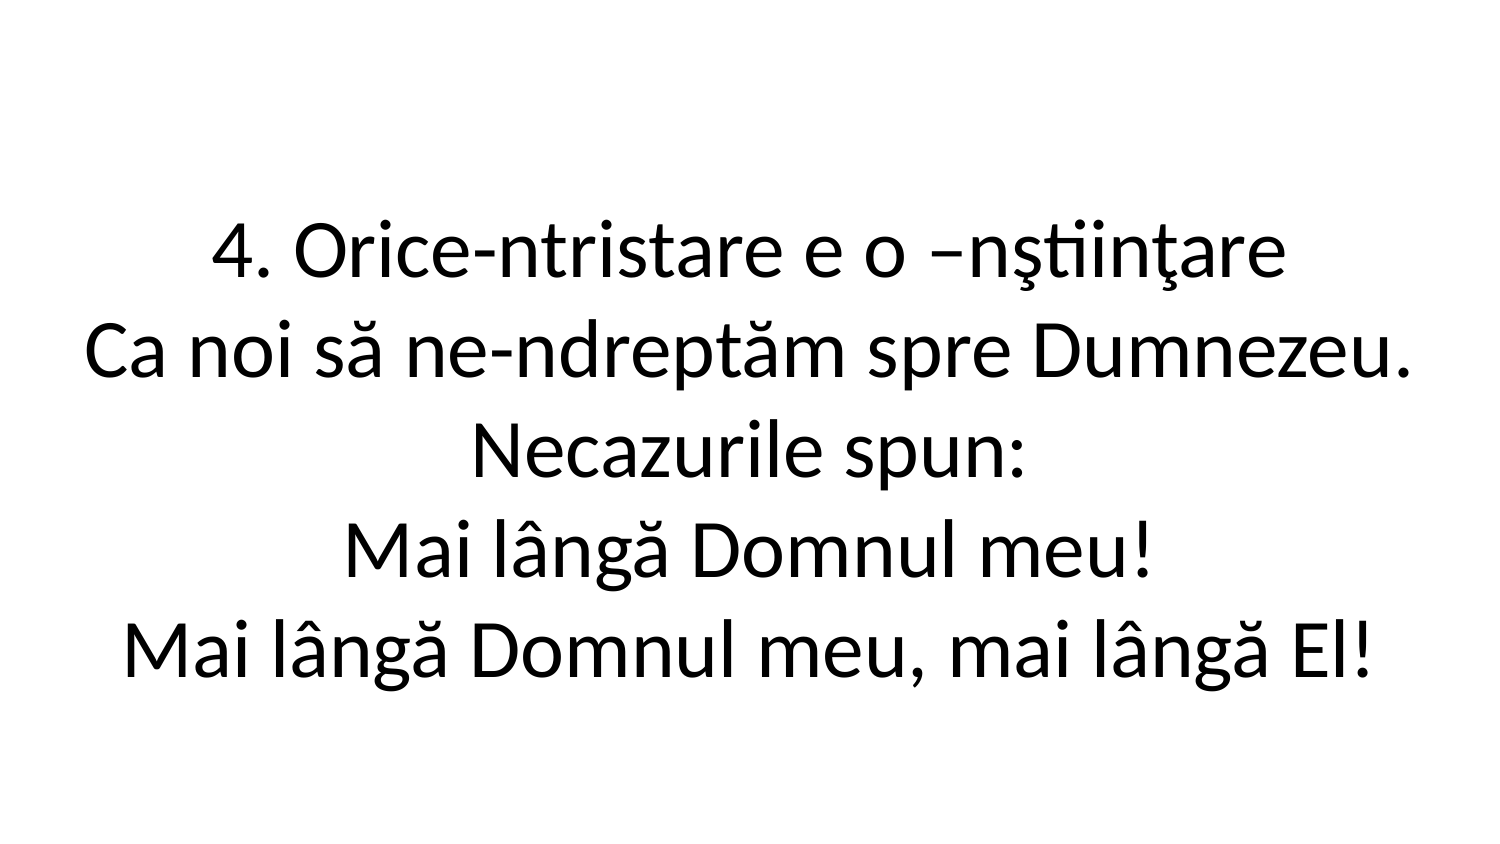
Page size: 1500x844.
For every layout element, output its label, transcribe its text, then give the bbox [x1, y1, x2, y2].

text_box 4. Orice-ntristare e o –nştiinţare Ca noi să ne-ndreptăm spre Dumnezeu. Necazurile spun: Mai lângă Domnul meu! Mai lângă Domnul meu, mai lângă El! [69, 142, 1430, 702]
